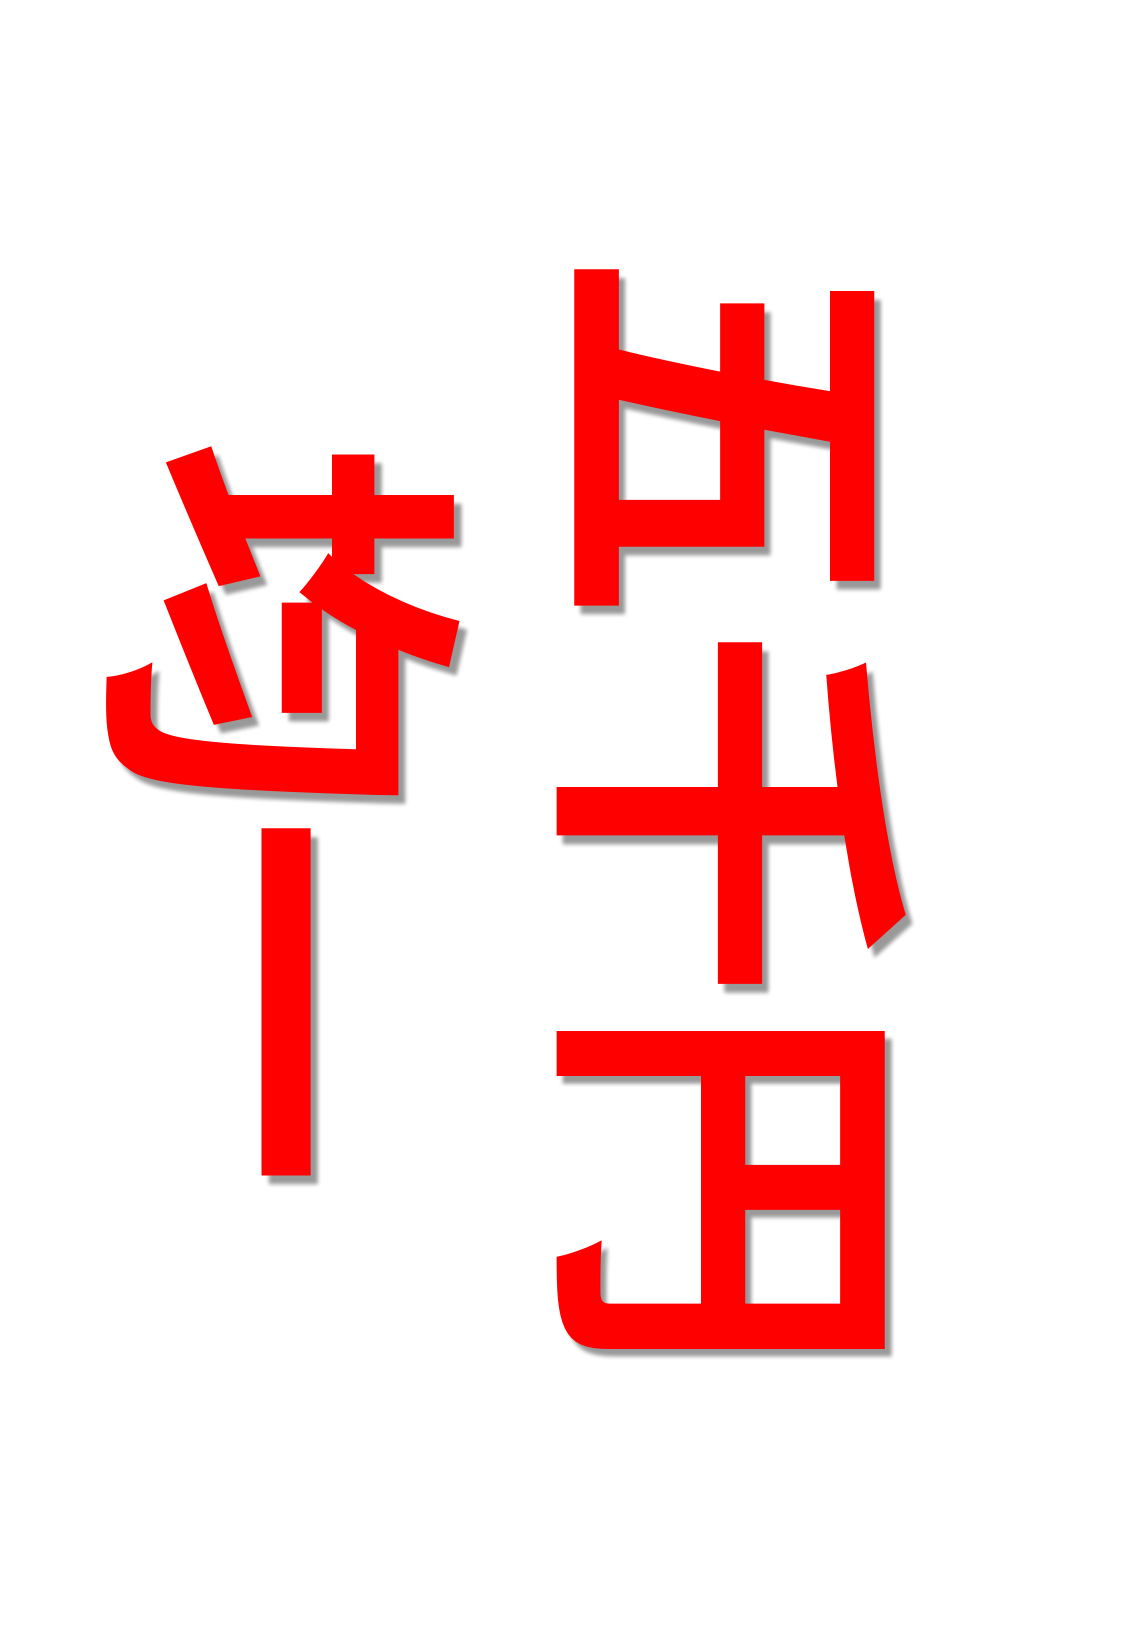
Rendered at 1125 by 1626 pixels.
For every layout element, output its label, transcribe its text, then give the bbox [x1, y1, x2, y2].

text_box 五千円 均一 [45, 236, 985, 1391]
